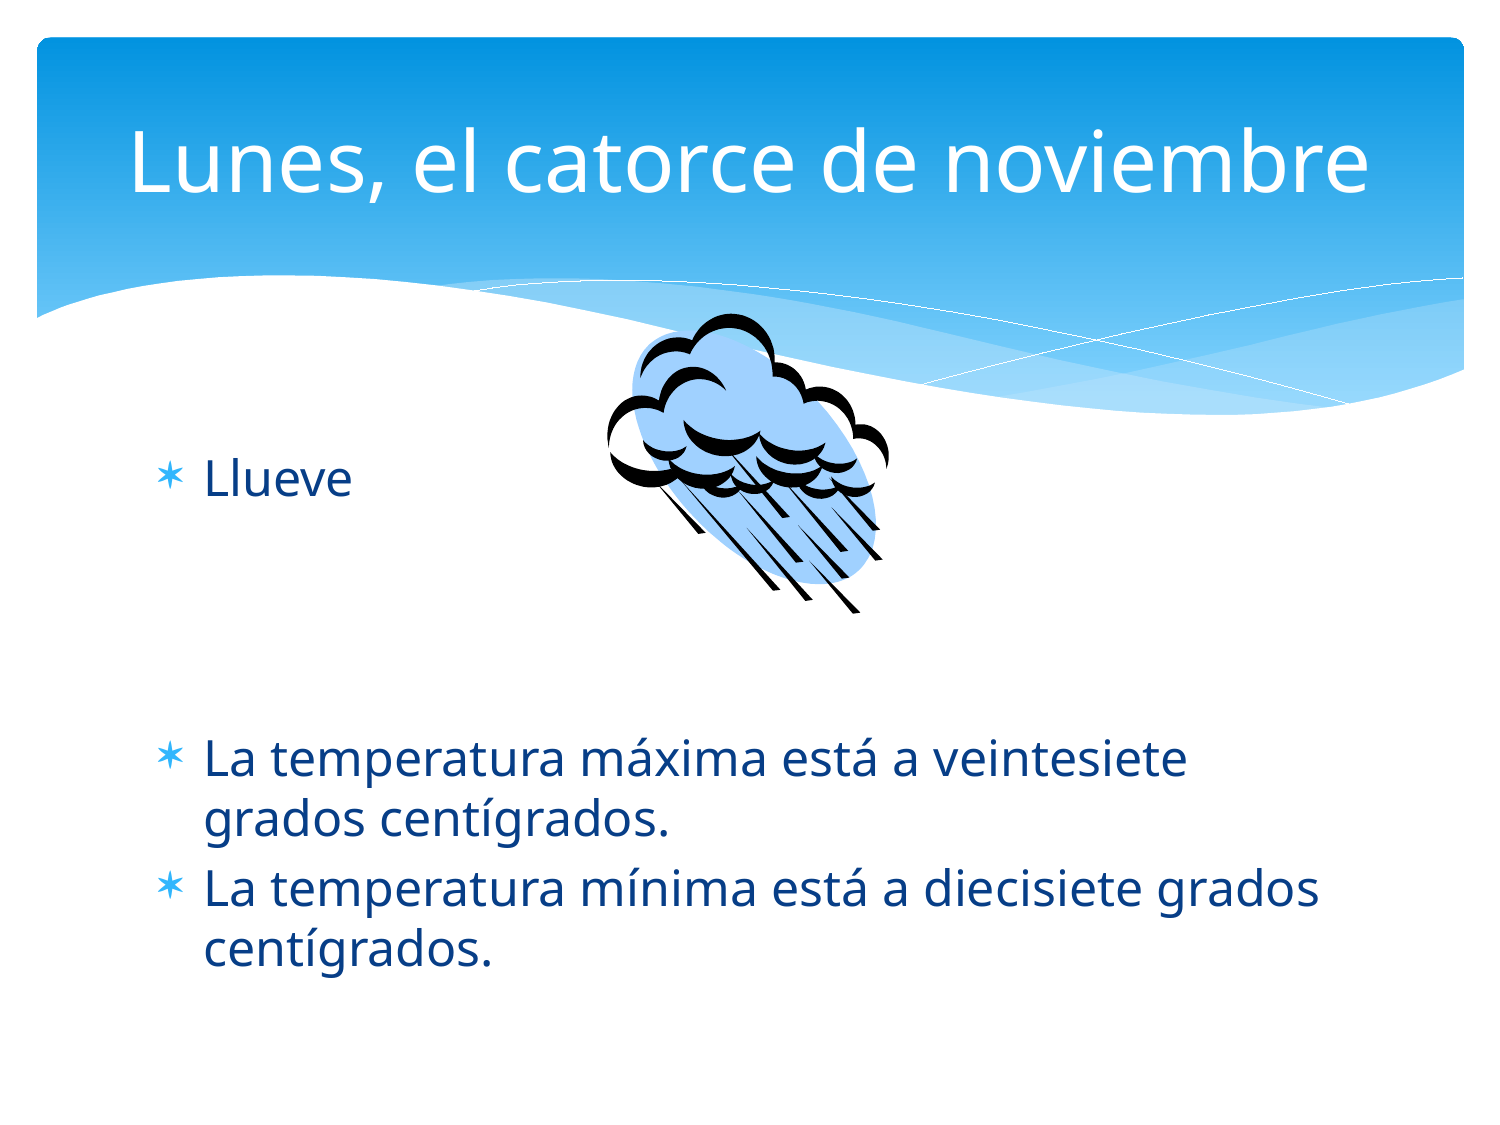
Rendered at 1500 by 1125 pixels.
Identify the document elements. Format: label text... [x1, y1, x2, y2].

picture [606, 312, 894, 614]
list Llueve La temperatura máxima está a veintesiete grados centígrados. La temperatura mínima está a diecisiete grados centígrados. [143, 438, 1359, 1005]
title Lunes, el catorce de noviembre [75, 55, 1425, 261]
